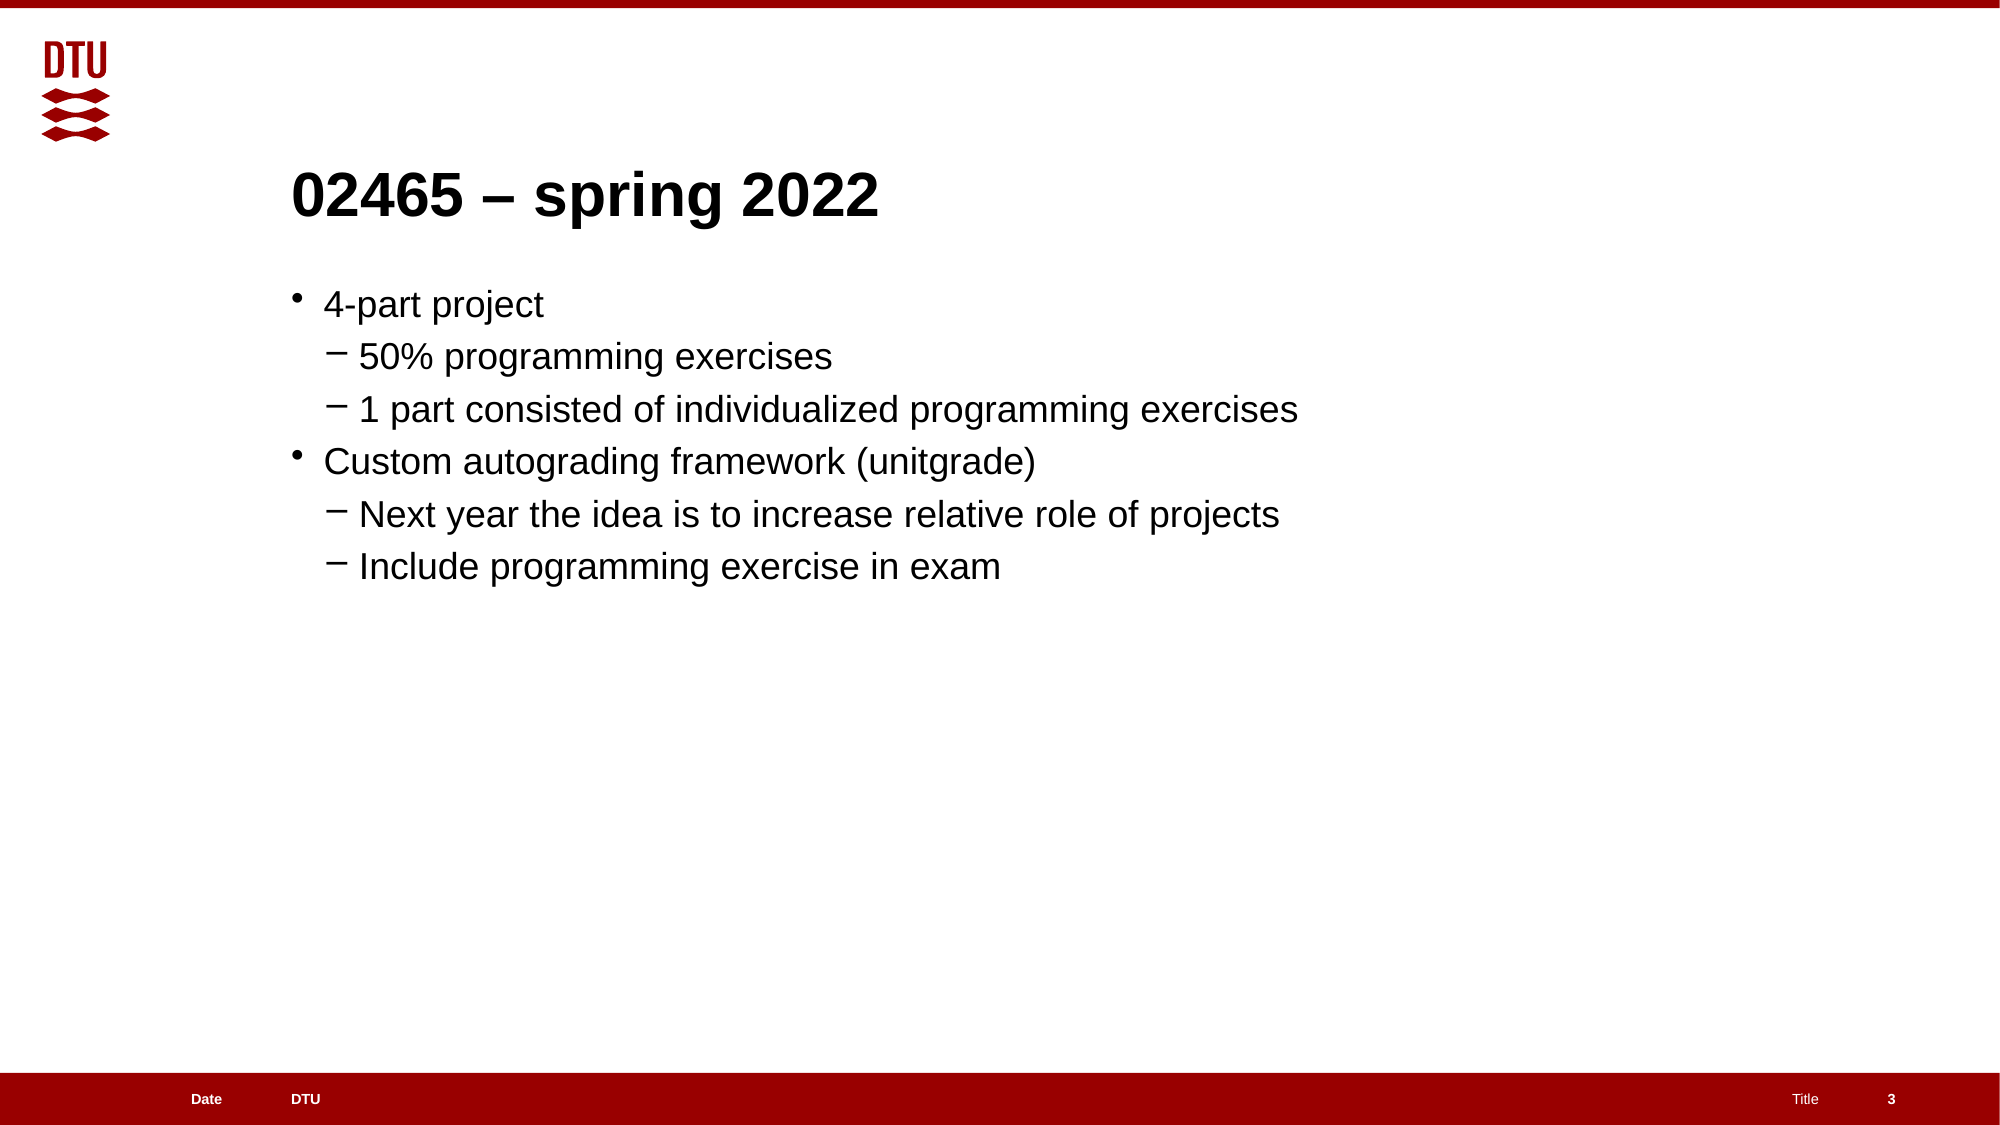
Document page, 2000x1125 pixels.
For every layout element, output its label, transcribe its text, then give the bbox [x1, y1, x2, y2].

slide_number 3 [1887, 1073, 1959, 1125]
title 02465 – spring 2022 [291, 69, 1819, 230]
list 4-part project 50% programming exercises 1 part consisted of individualized programming exercises Custom autograding framework (unitgrade) Next year the idea is to increase relative role of projects Include programming exercise in exam [291, 279, 1819, 1026]
